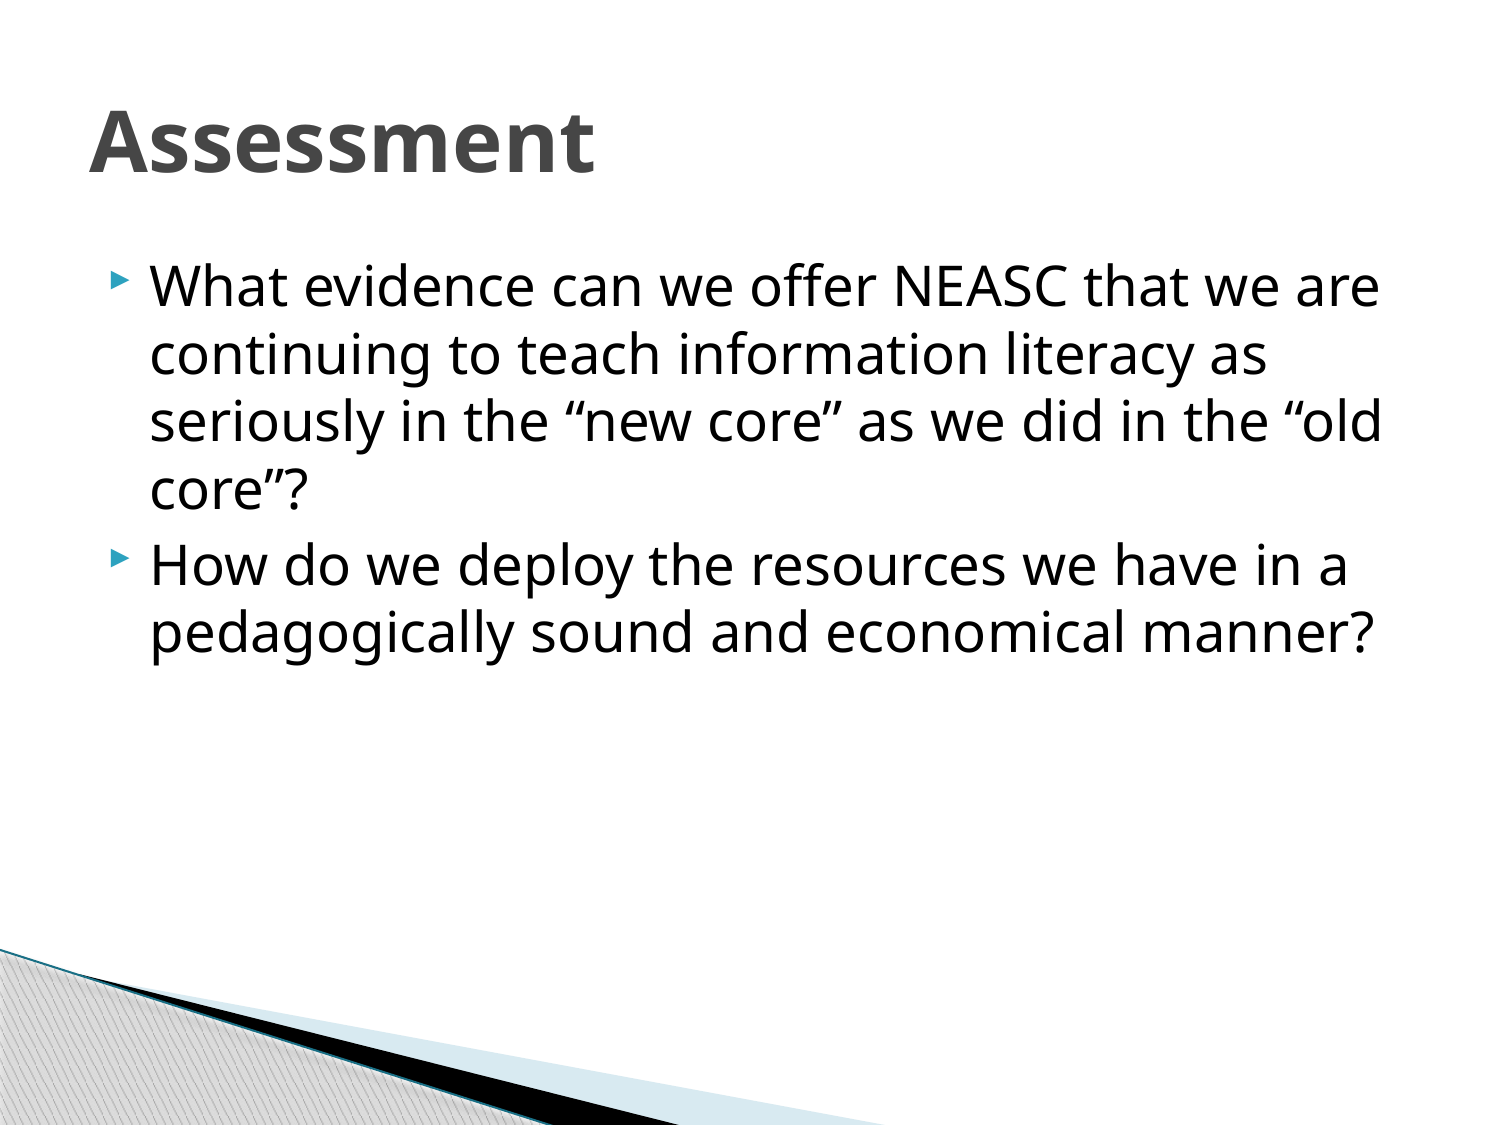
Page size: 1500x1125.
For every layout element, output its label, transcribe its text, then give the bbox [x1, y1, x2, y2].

title Assessment [75, 45, 1425, 233]
list What evidence can we offer NEASC that we are continuing to teach information literacy as seriously in the “new core” as we did in the “old core”? How do we deploy the resources we have in a pedagogically sound and economical manner? [75, 243, 1425, 986]
